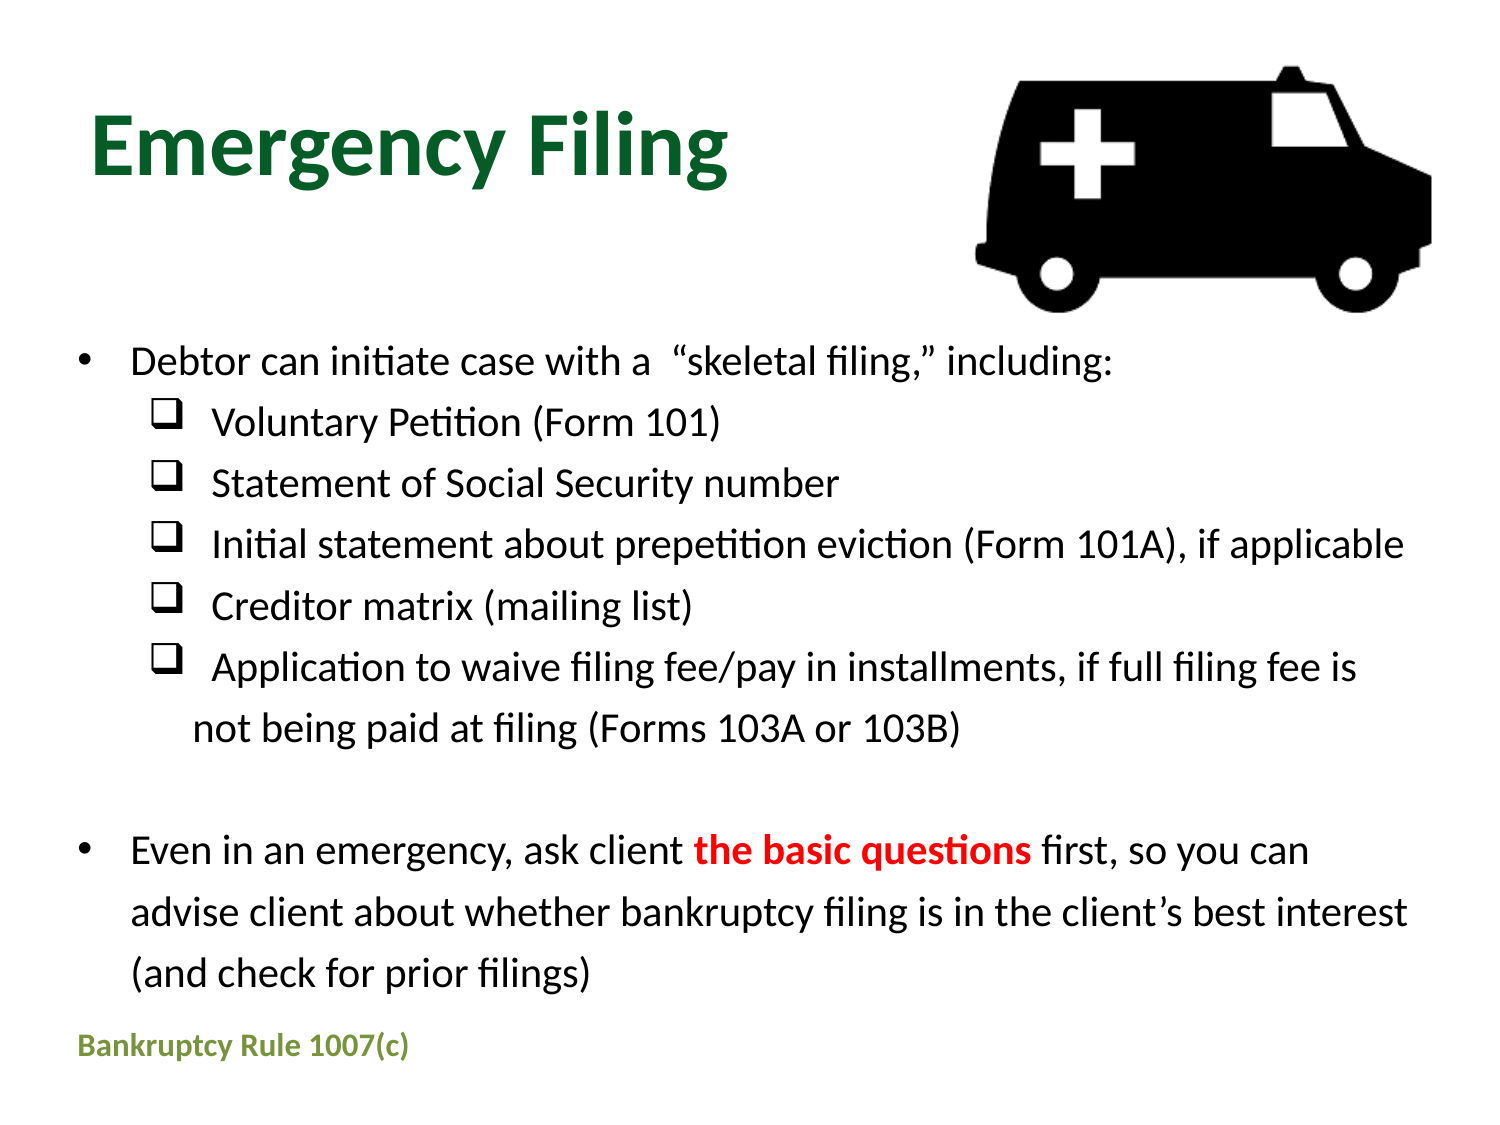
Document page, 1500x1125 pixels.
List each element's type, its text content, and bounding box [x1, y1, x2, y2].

title Emergency Filing [75, 45, 1425, 233]
list Debtor can initiate case with a “skeletal filing,” including: Voluntary Petition (Form 101) Statement of Social Security number Initial statement about prepetition eviction (Form 101A), if applicable Creditor matrix (mailing list) Application to waive filing fee/pay in installments, if full filing fee is not being paid at filing (Forms 103A or 103B) Even in an emergency, ask client the basic questions first, so you can advise client about whether bankruptcy filing is in the client’s best interest (and check for prior filings) Bankruptcy Rule 1007(c) [62, 262, 1425, 1075]
picture [968, 53, 1438, 326]
